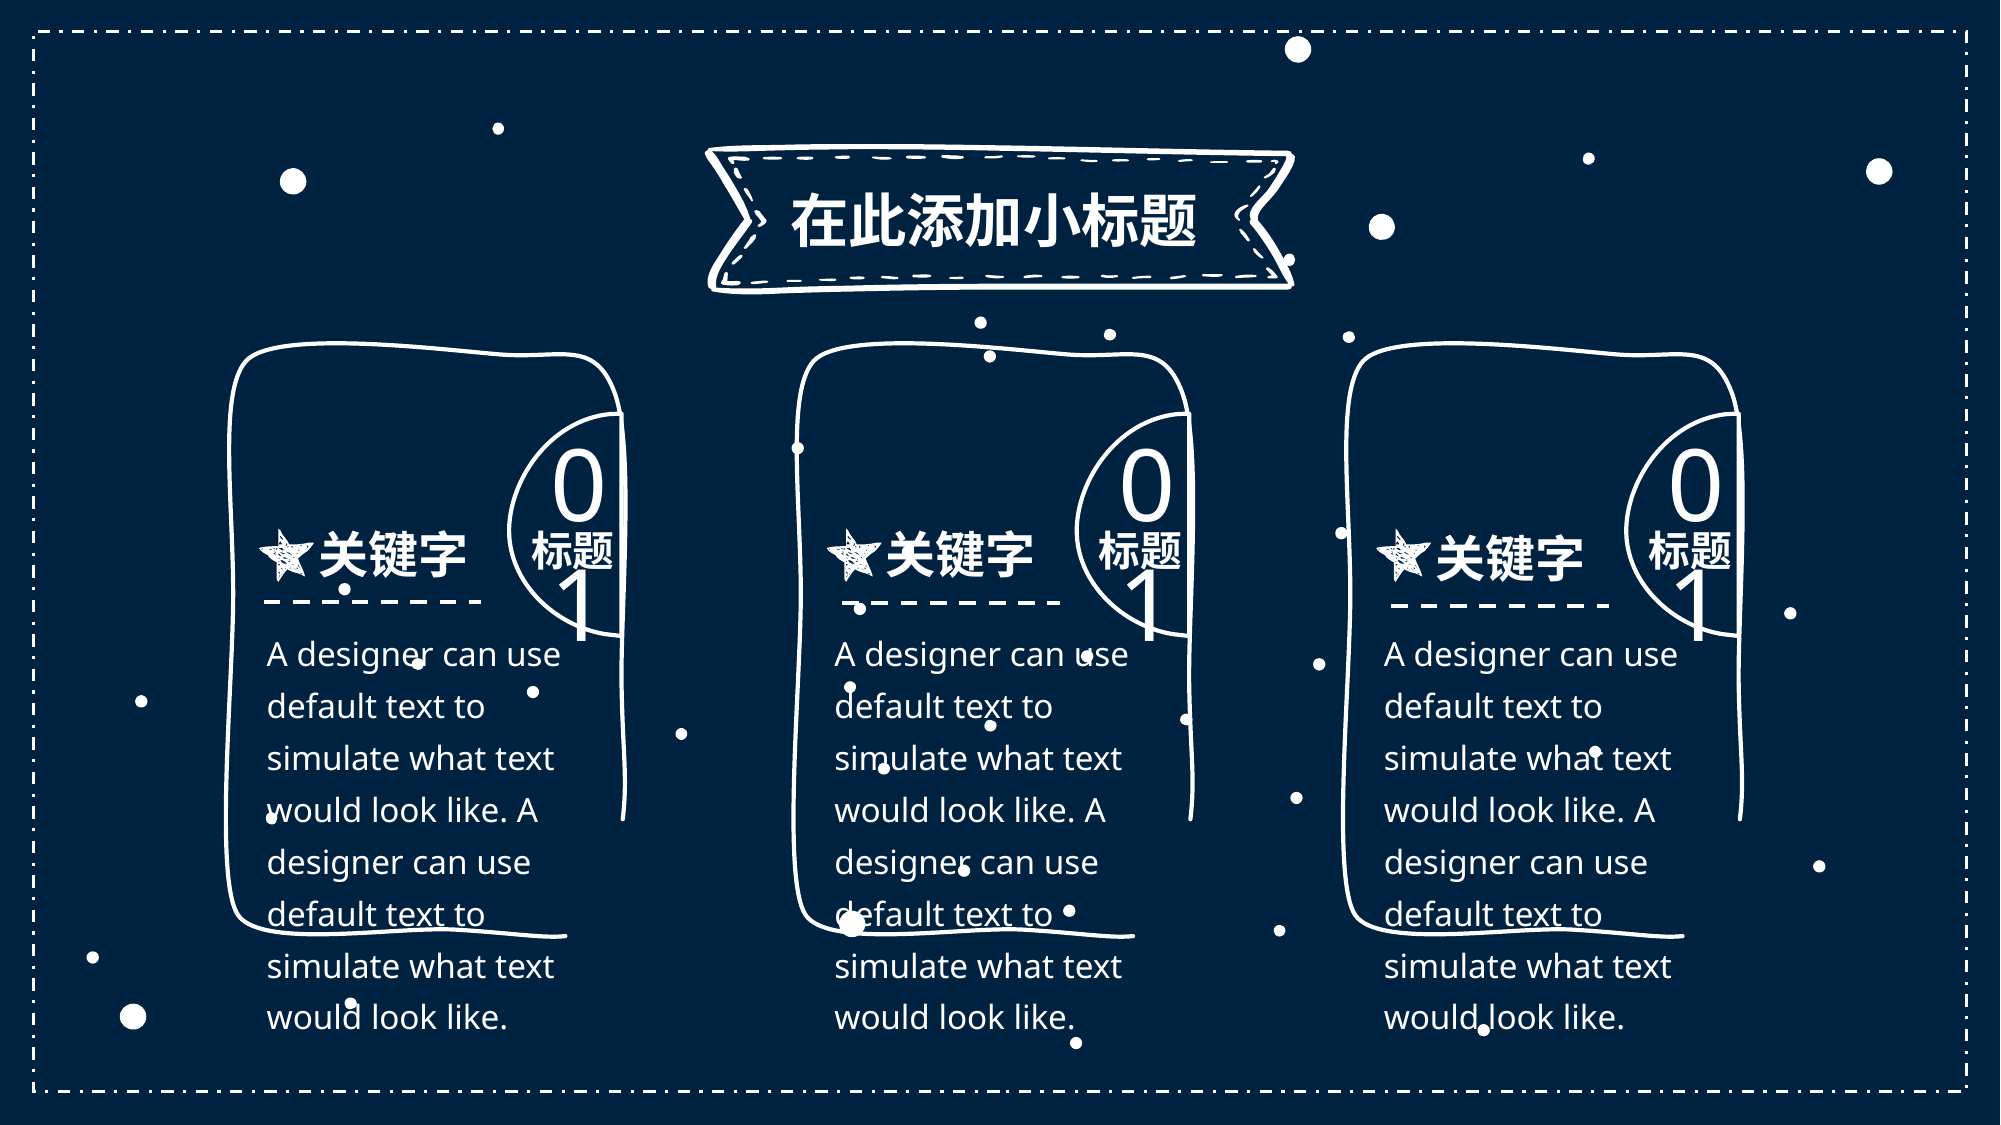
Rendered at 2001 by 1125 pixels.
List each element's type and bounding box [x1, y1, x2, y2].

text_box [32, 30, 1968, 1093]
picture [86, 24, 1914, 1075]
text_box [704, 143, 1296, 296]
